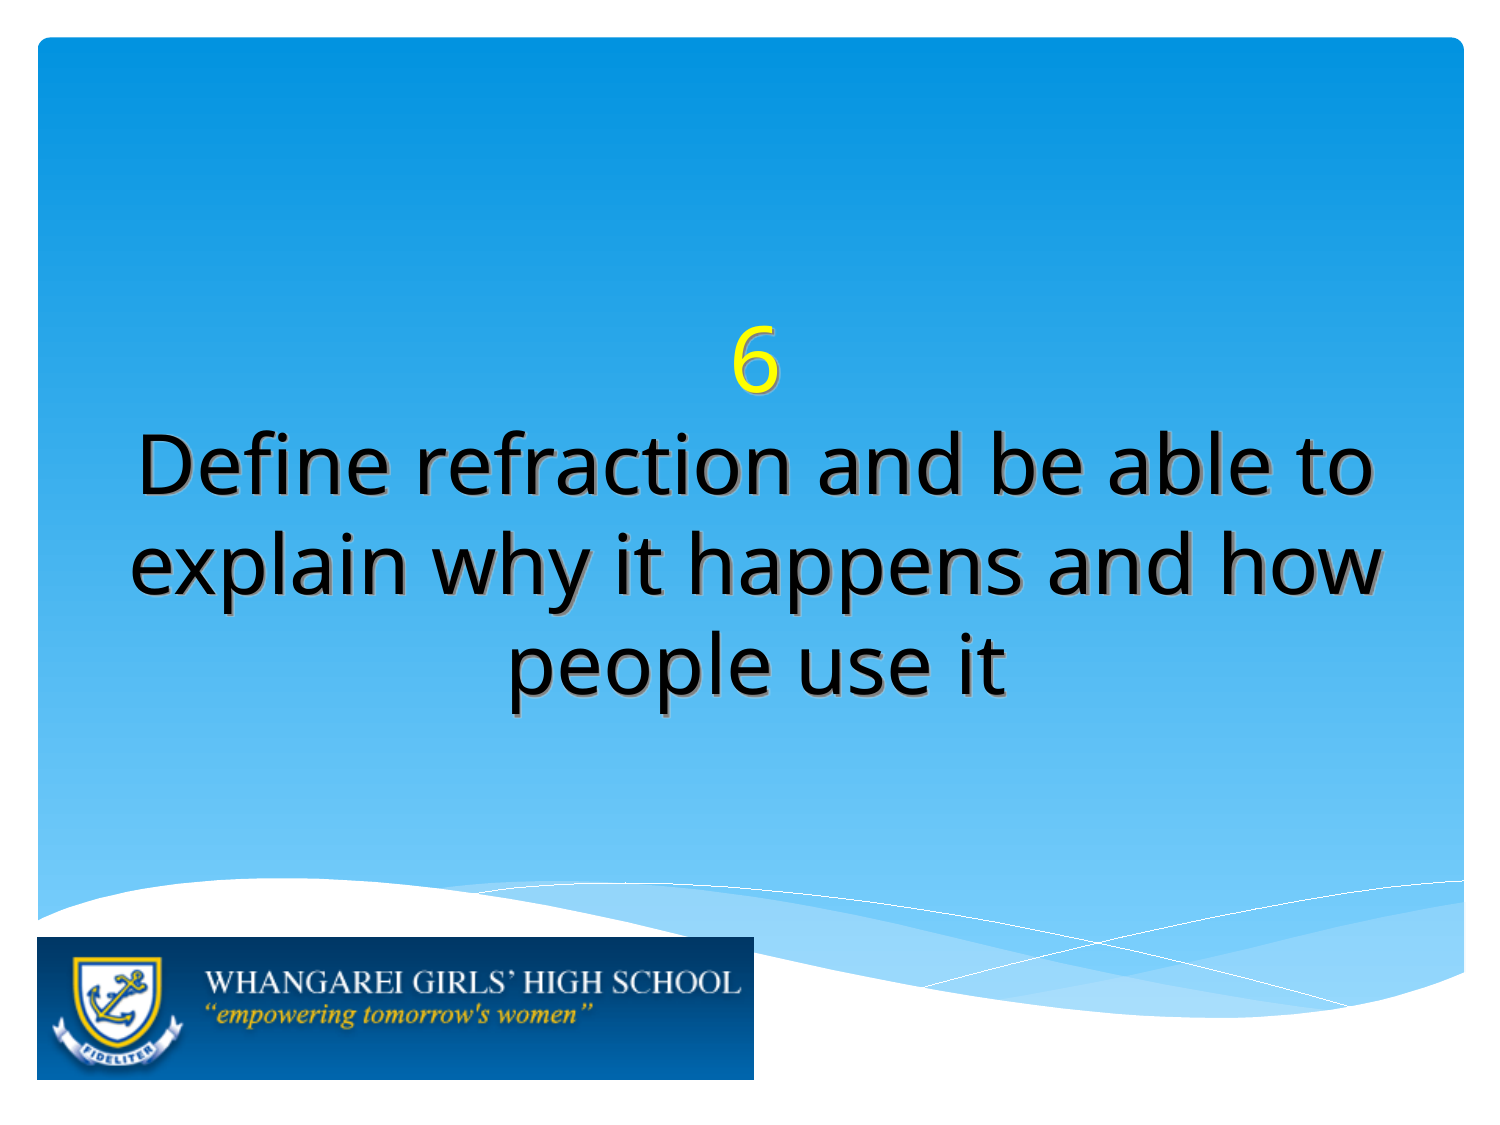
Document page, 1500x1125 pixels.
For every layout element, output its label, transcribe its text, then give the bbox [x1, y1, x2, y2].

text_box 6 Define refraction and be able to explain why it happens and how people use it [74, 99, 1438, 913]
picture [37, 937, 754, 1080]
